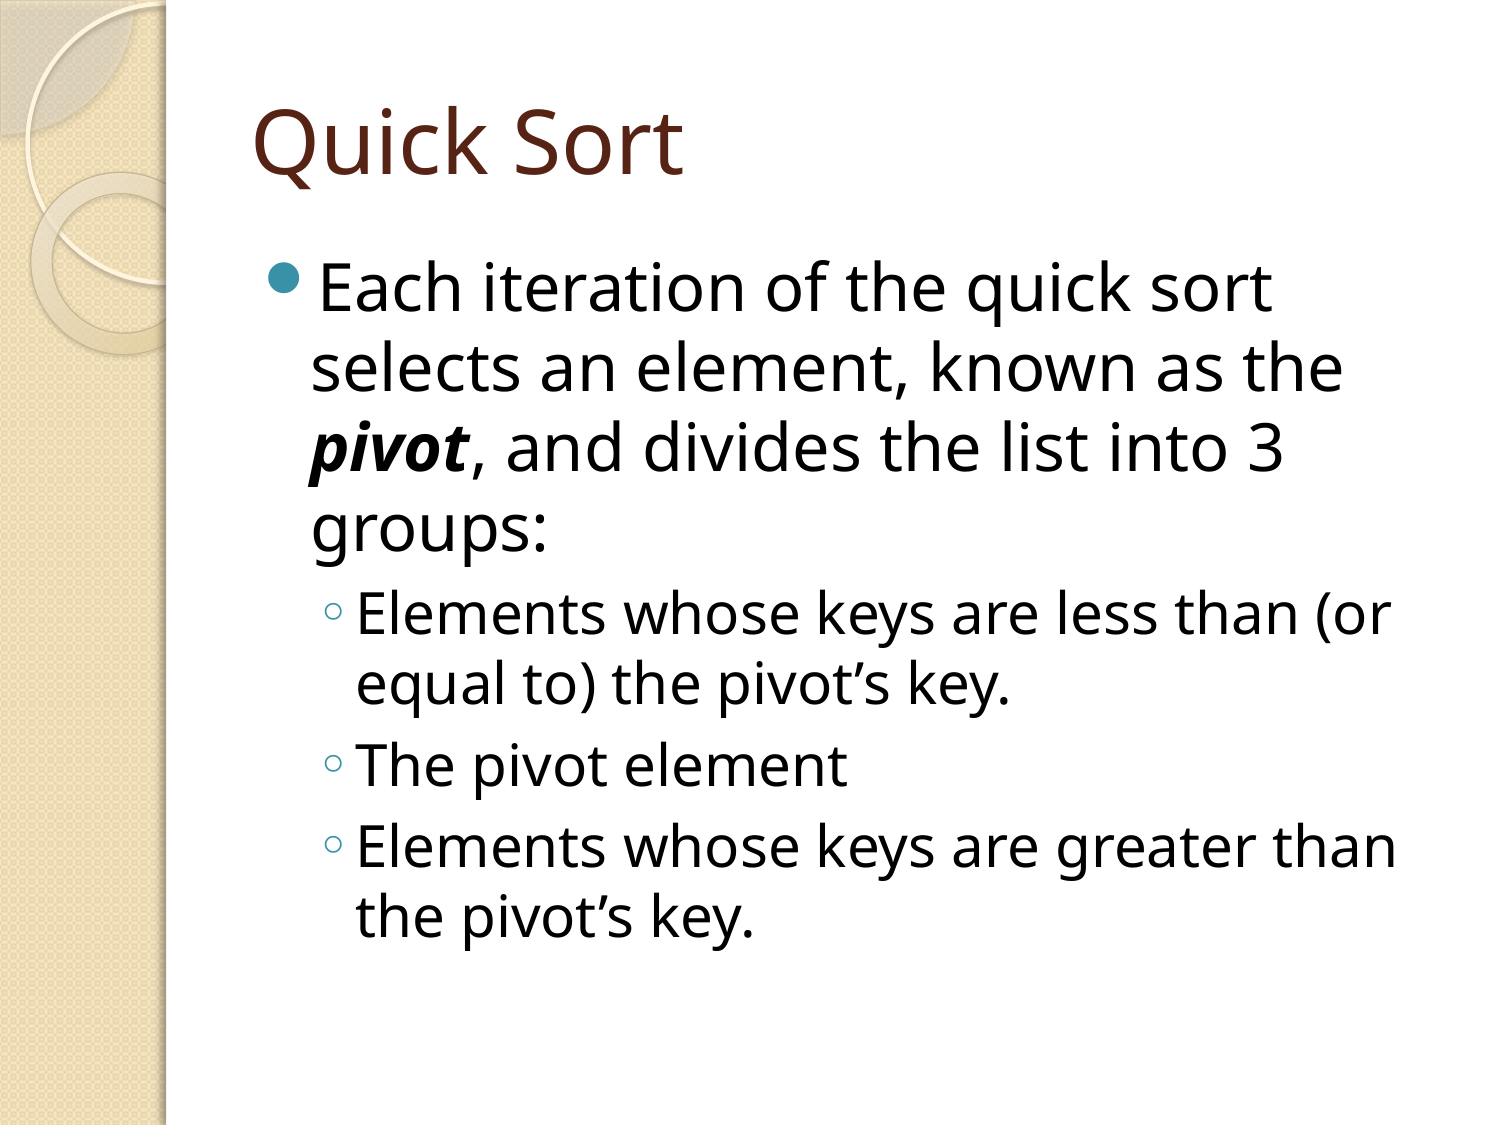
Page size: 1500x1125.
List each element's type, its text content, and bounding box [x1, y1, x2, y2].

title Quick Sort [235, 45, 1466, 233]
list Each iteration of the quick sort selects an element, known as the pivot, and divides the list into 3 groups: Elements whose keys are less than (or equal to) the pivot’s key. The pivot element Elements whose keys are greater than the pivot’s key. [235, 237, 1466, 1026]
